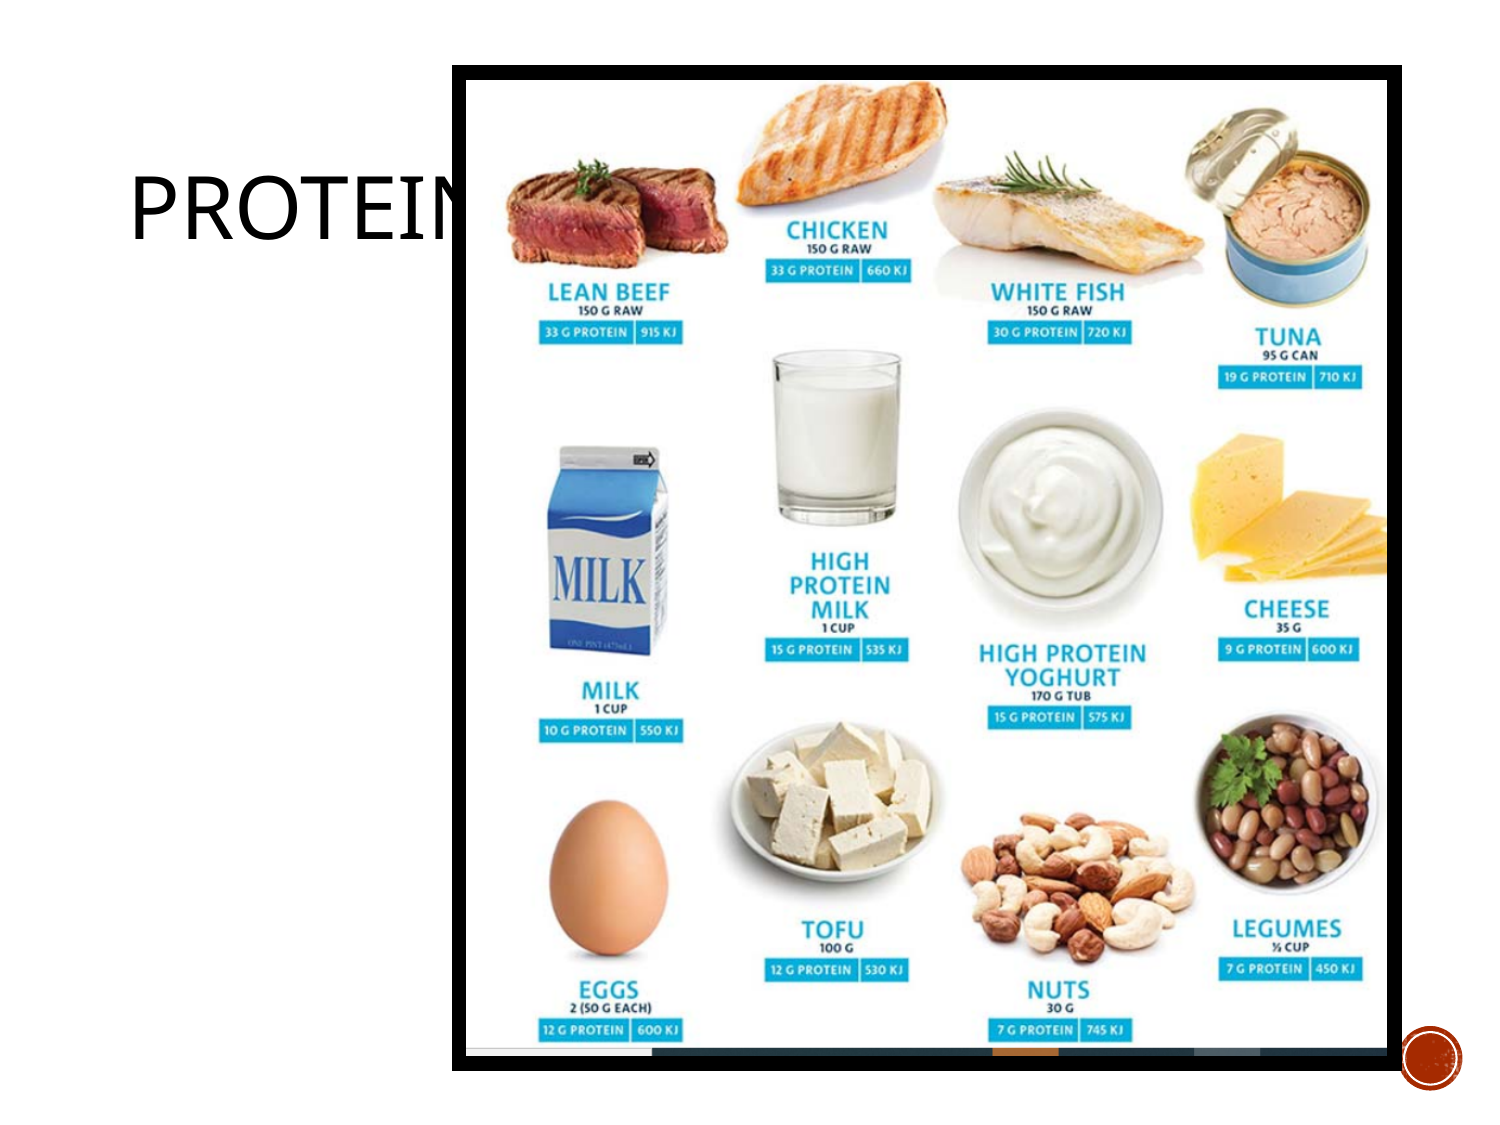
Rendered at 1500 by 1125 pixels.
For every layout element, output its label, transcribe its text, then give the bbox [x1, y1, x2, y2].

title PROTEINS [112, 79, 452, 344]
picture [466, 79, 1387, 1056]
